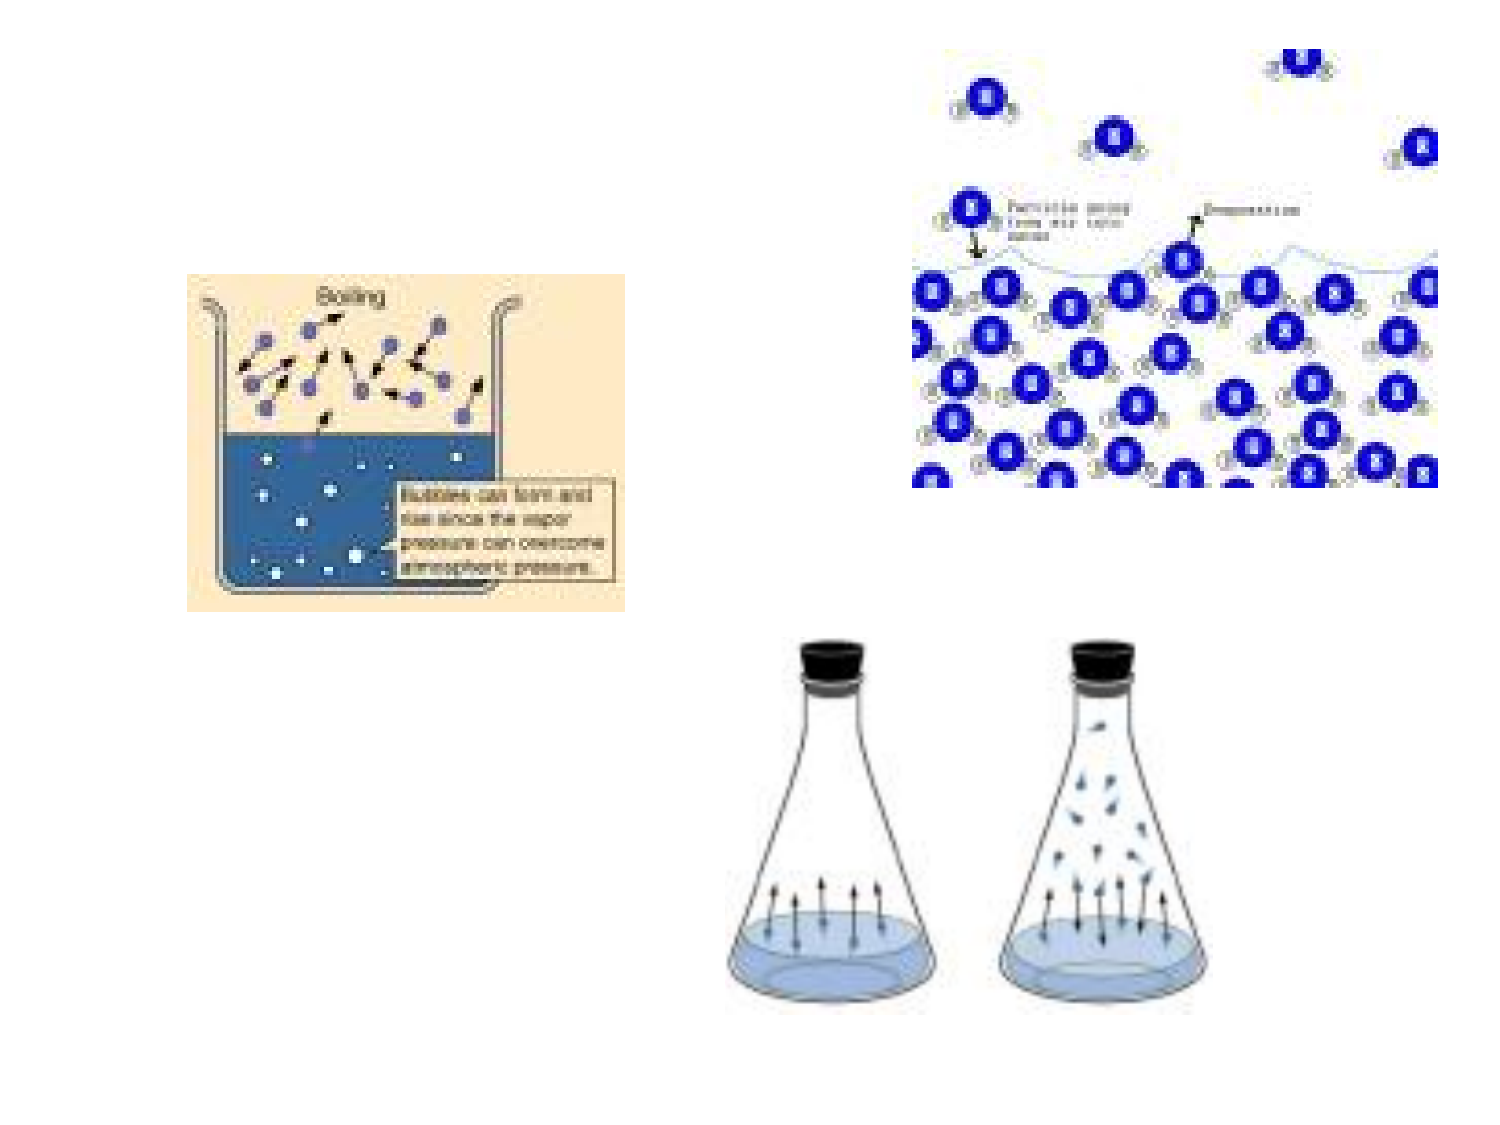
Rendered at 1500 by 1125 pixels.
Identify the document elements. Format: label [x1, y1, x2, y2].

picture [912, 49, 1438, 488]
picture [724, 637, 1213, 1016]
picture [187, 274, 626, 612]
